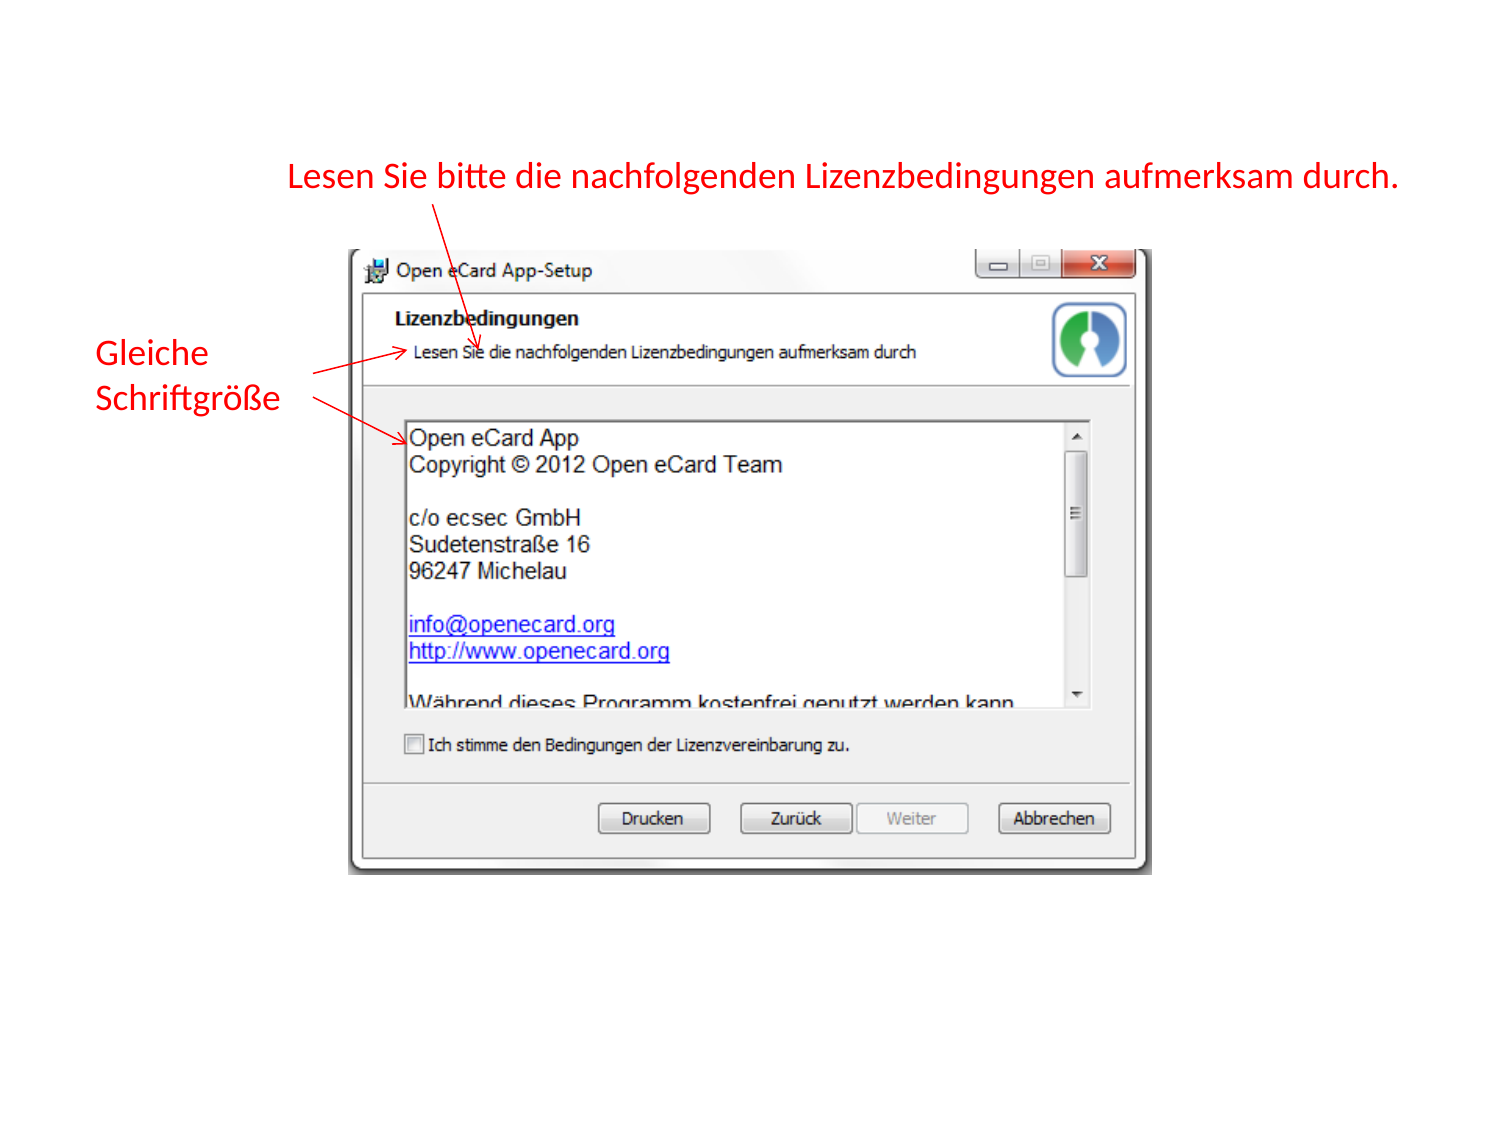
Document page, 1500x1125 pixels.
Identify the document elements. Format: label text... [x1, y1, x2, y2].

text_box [312, 349, 408, 374]
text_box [432, 203, 479, 351]
text_box Lesen Sie bitte die nachfolgenden Lizenzbedingungen aufmerksam durch. [272, 143, 1417, 204]
text_box Gleiche Schriftgröße [80, 320, 296, 426]
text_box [312, 396, 408, 445]
picture [348, 249, 1152, 876]
